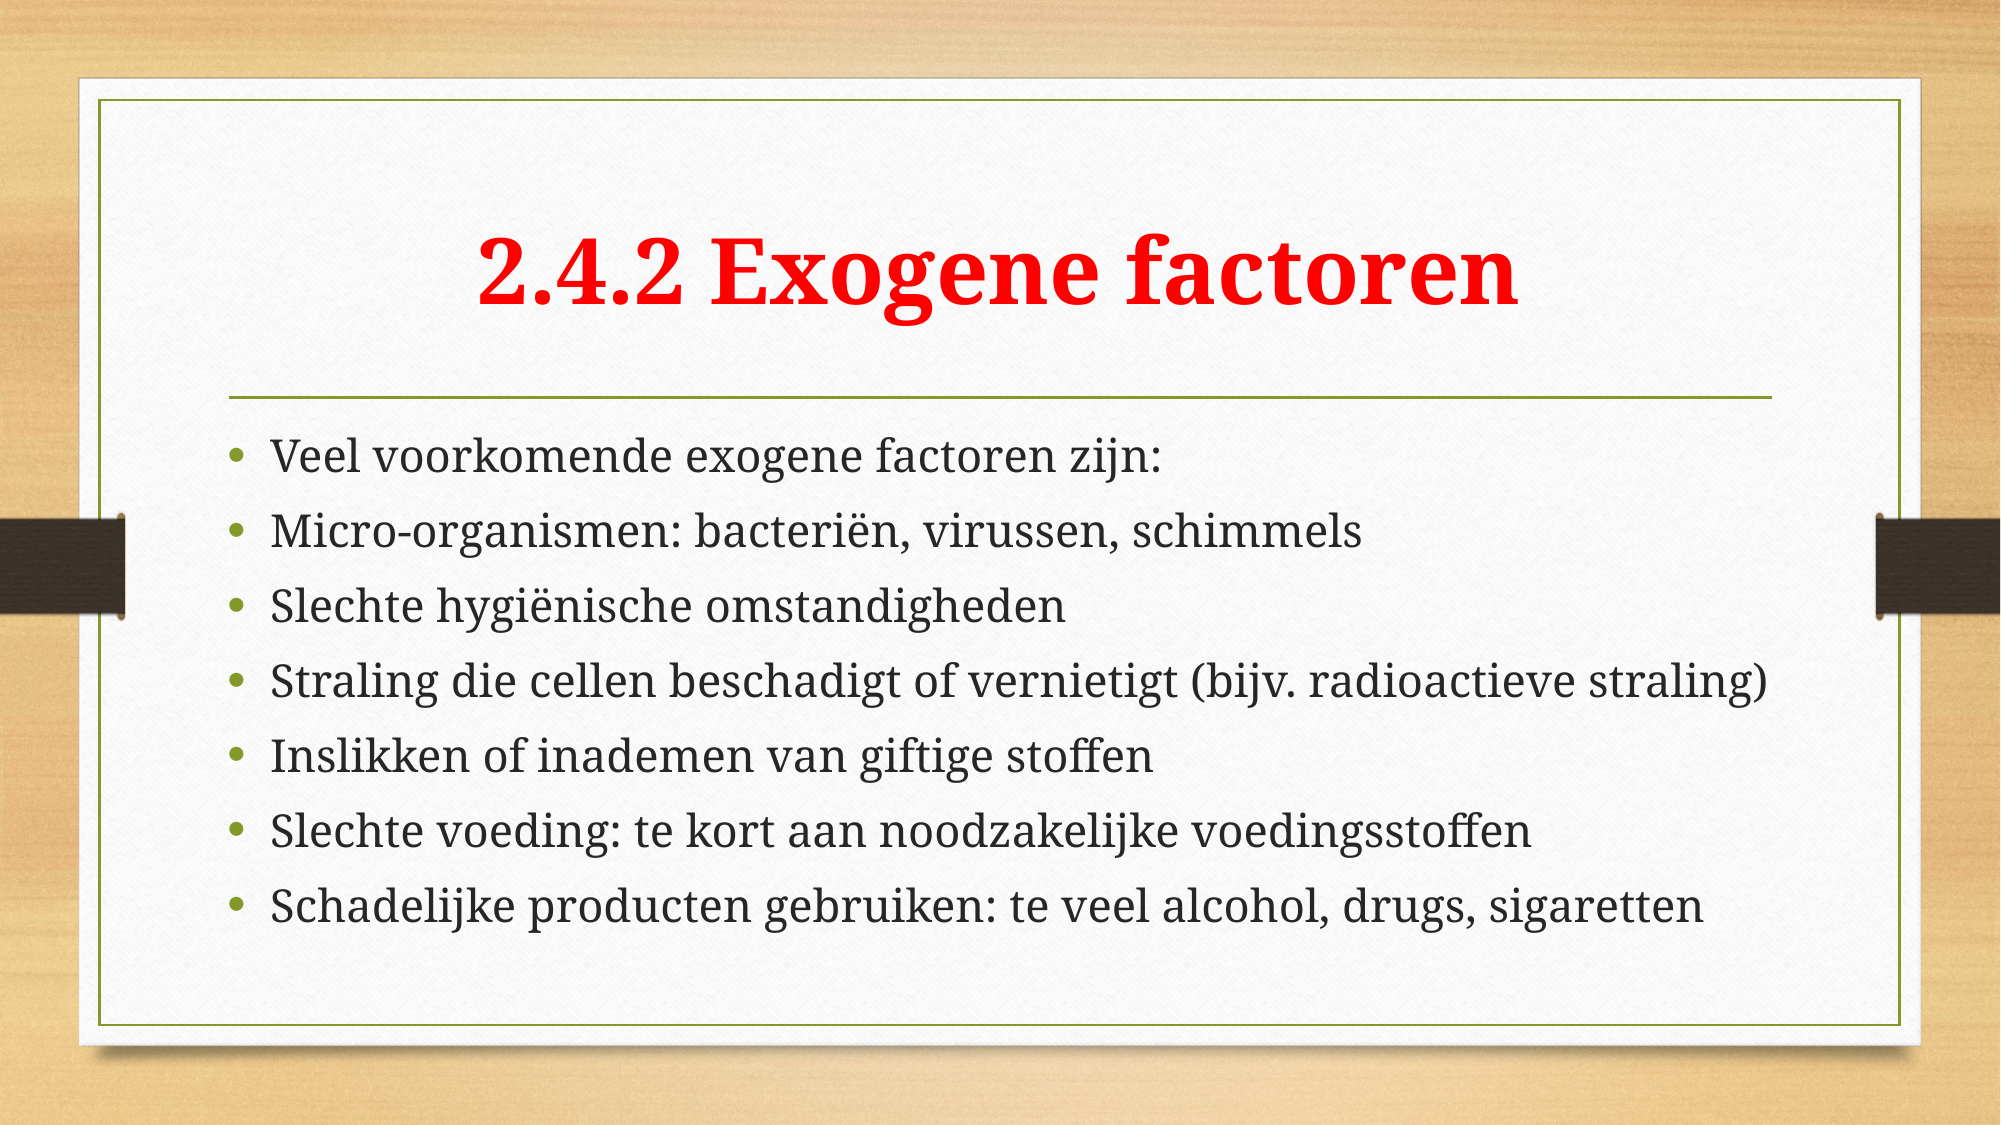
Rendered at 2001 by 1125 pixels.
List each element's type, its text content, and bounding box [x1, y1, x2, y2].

picture [0, 0, 2001, 1125]
title 2.4.2 Exogene factoren [212, 161, 1788, 375]
list Veel voorkomende exogene factoren zijn: Micro-organismen: bacteriën, virussen, schimmels Slechte hygiënische omstandigheden Straling die cellen beschadigt of vernietigt (bijv. radioactieve straling) Inslikken of inademen van giftige stoffen Slechte voeding: te kort aan noodzakelijke voedingsstoffen Schadelijke producten gebruiken: te veel alcohol, drugs, sigaretten [212, 419, 1788, 964]
